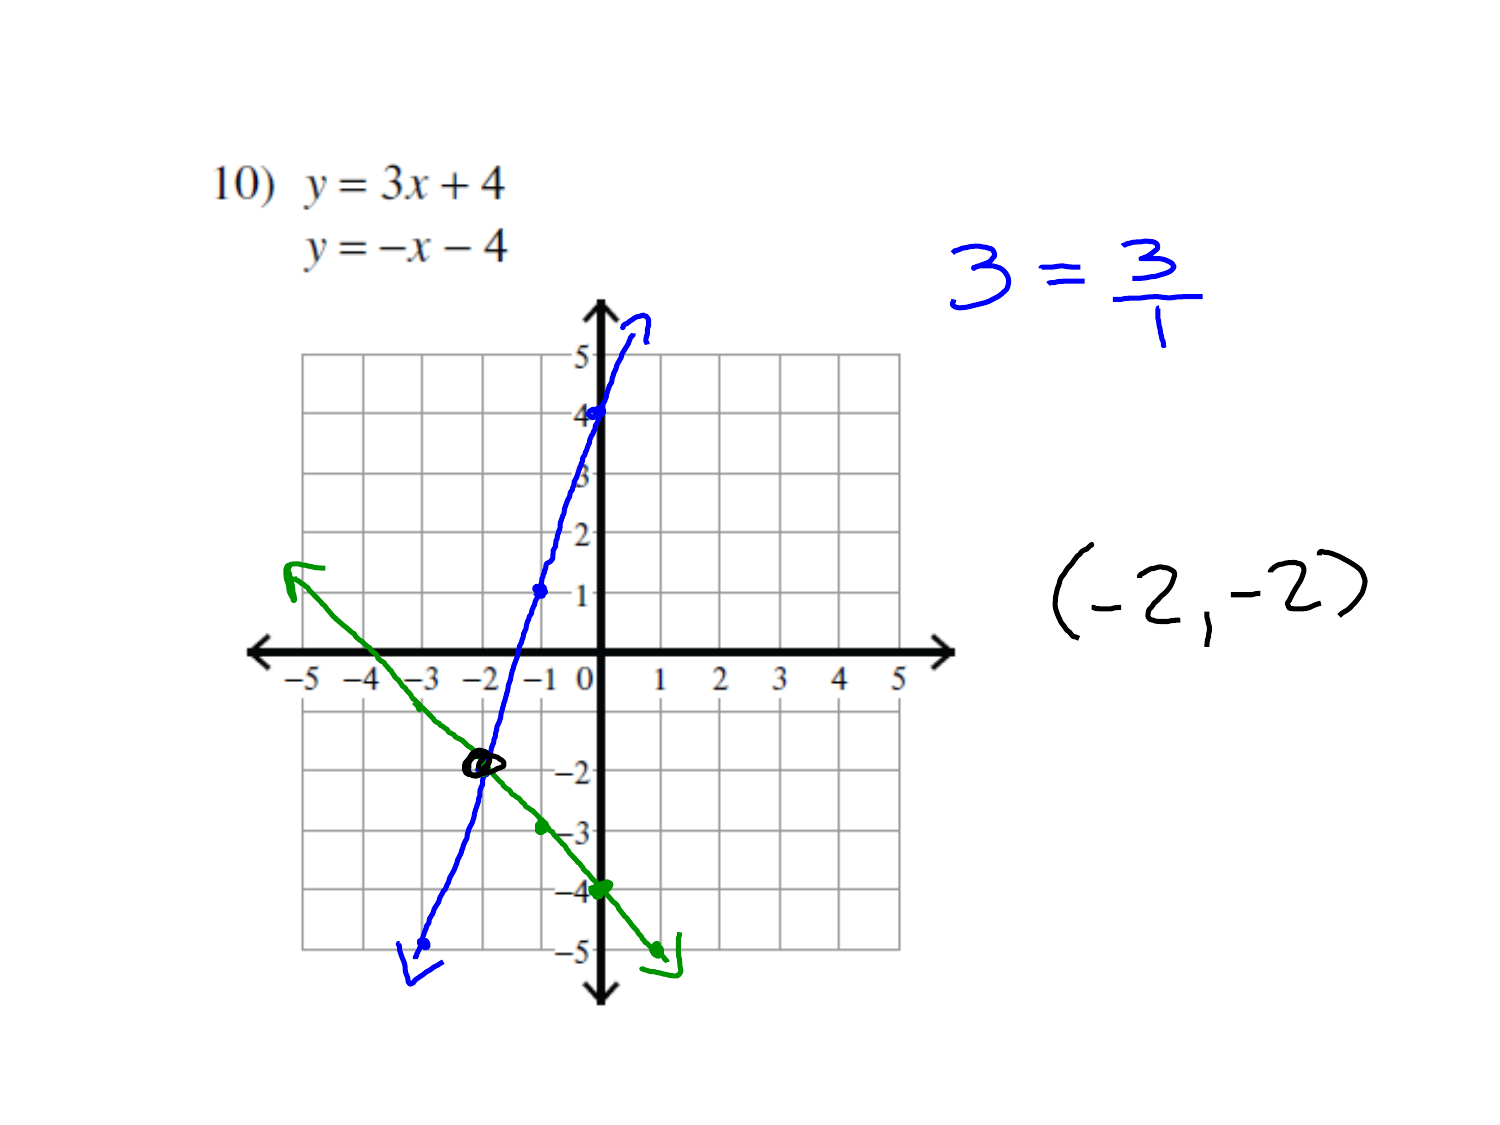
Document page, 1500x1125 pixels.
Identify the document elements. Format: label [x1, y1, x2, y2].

text_box [1157, 307, 1166, 347]
picture [212, 137, 964, 1035]
text_box [1040, 265, 1081, 269]
text_box [464, 544, 1366, 777]
text_box [968, 245, 1010, 308]
text_box [1047, 280, 1085, 285]
text_box [1122, 240, 1175, 280]
text_box [1112, 295, 1203, 301]
